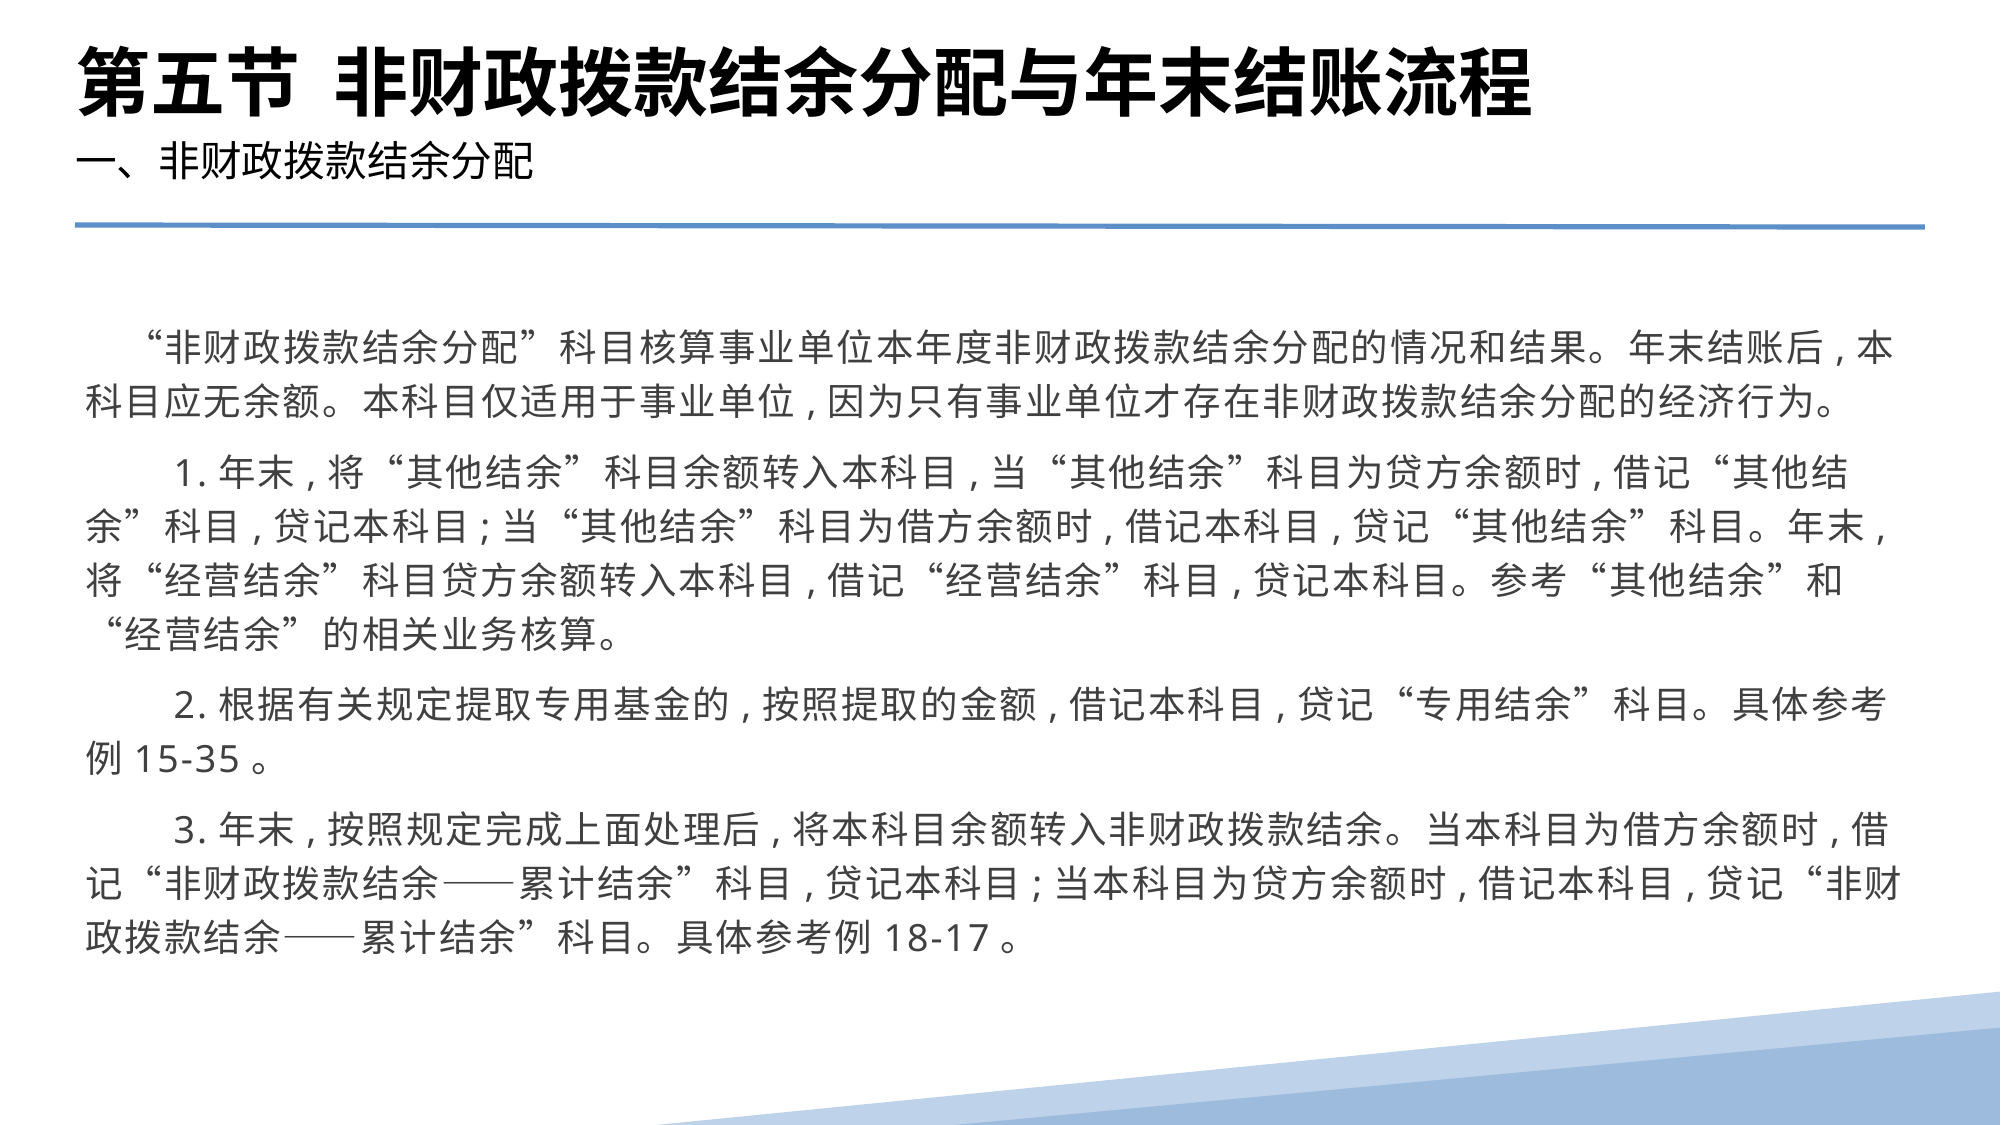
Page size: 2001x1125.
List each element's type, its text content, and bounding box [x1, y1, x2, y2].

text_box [656, 991, 2000, 1125]
text_box 一、非财政拨款结余分配 [75, 124, 1925, 200]
text_box 第五节 非财政拨款结余分配与年末结账流程 [75, 24, 1925, 124]
text_box “非财政拨款结余分配”科目核算事业单位本年度非财政拨款结余分配的情况和结果。年末结账后,本科目应无余额。本科目仅适用于事业单位,因为只有事业单位才存在非财政拨款结余分配的经济行为。 1.年末,将“其他结余”科目余额转入本科目,当“其他结余”科目为贷方余额时,借记“其他结余”科目,贷记本科目;当“其他结余”科目为借方余额时,借记本科目,贷记“其他结余”科目。年末,将“经营结余”科目贷方余额转入本科目,借记“经营结余”科目,贷记本科目。参考“其他结余”和“经营结余”的相关业务核算。 2.根据有关规定提取专用基金的,按照提取的金额,借记本科目,贷记“专用结余”科目。具体参考例15-35。 3.年末,按照规定完成上面处理后,将本科目余额转入非财政拨款结余。当本科目为借方余额时,借记“非财政拨款结余——累计结余”科目,贷记本科目;当本科目为贷方余额时,借记本科目,贷记“非财政拨款结余——累计结余”科目。具体参考例18-17。 [75, 252, 1925, 1022]
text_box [74, 224, 1925, 228]
